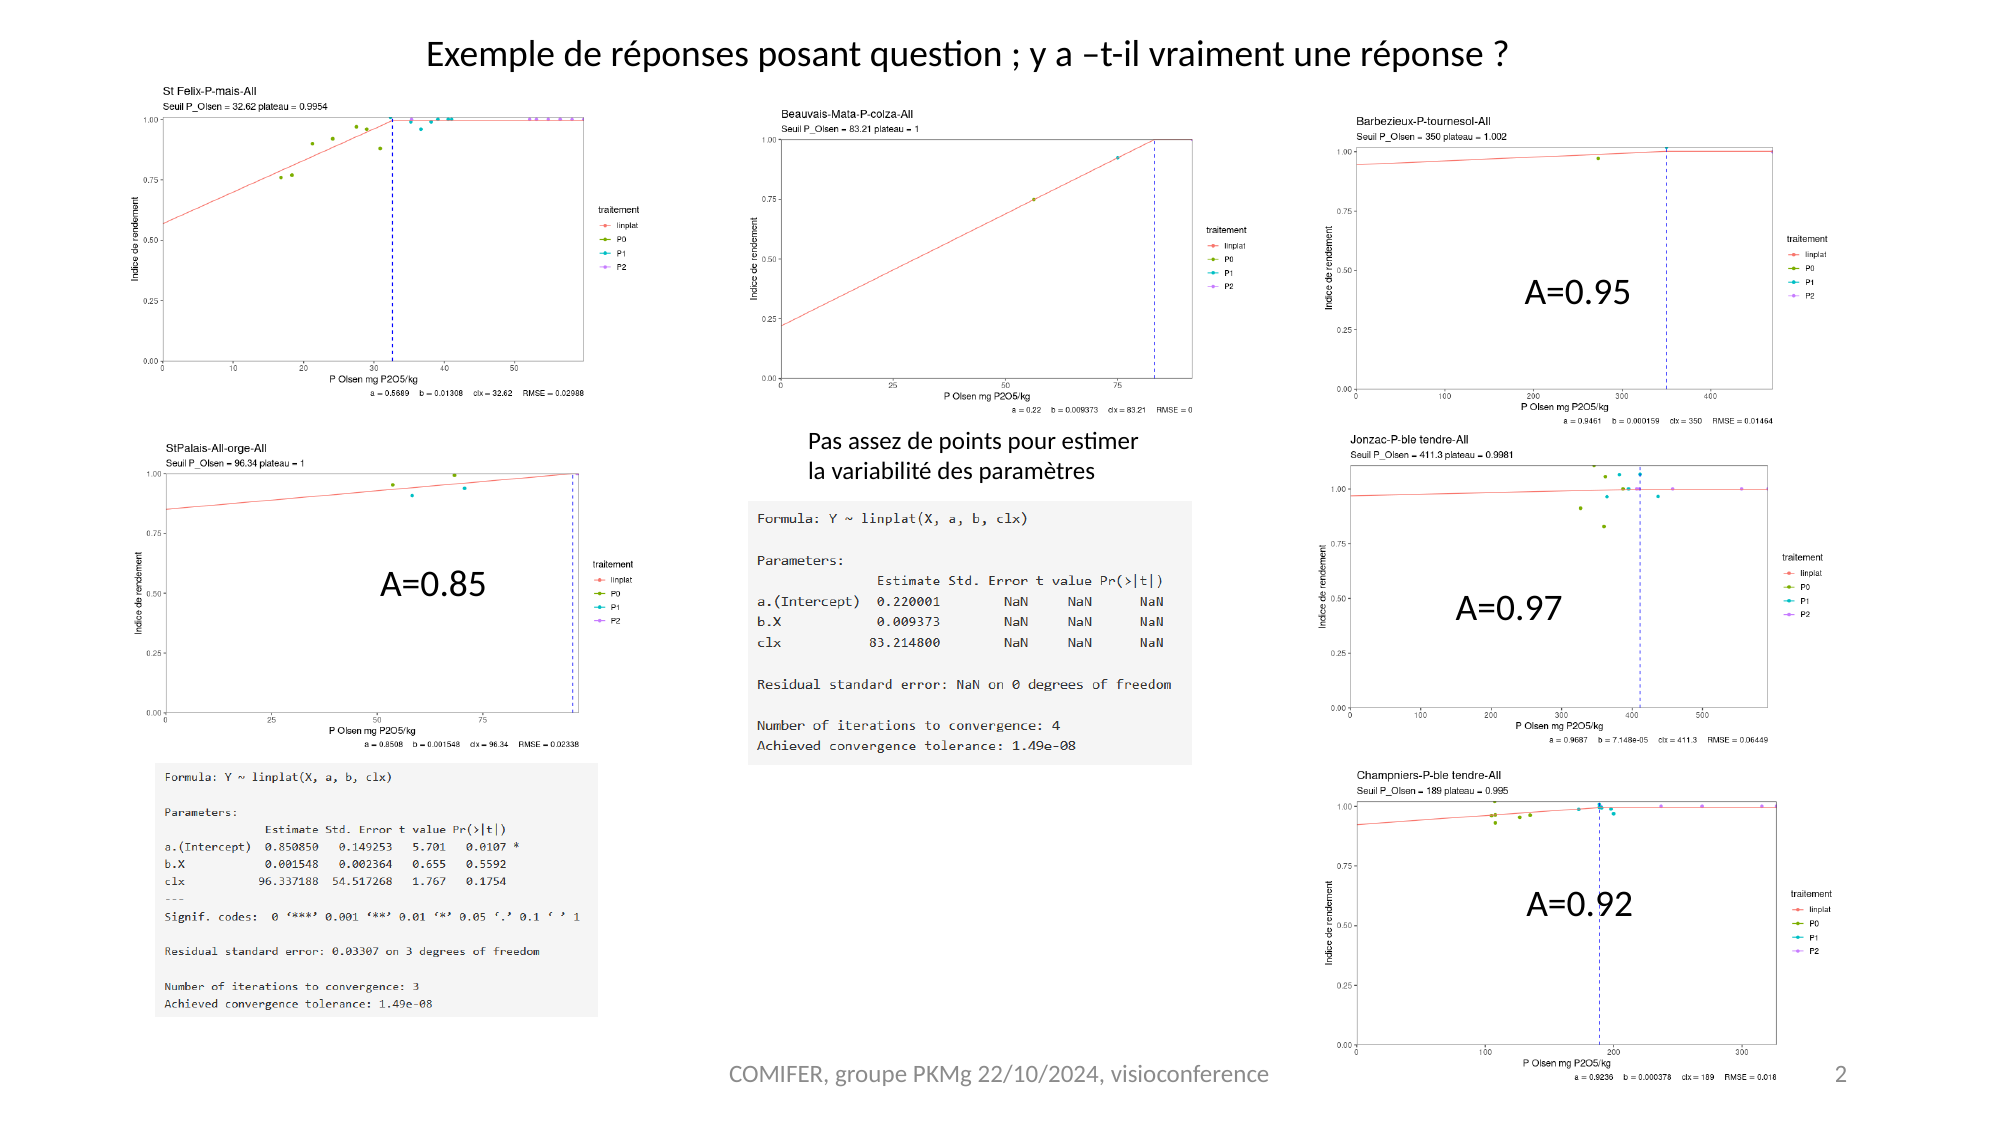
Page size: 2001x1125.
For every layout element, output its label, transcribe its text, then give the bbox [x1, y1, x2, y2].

picture [1320, 763, 1836, 1084]
picture [128, 435, 644, 748]
footer COMIFER, groupe PKMg 22/10/2024, visioconference [662, 1042, 1338, 1103]
picture [155, 763, 598, 1017]
picture [128, 80, 644, 402]
picture [742, 100, 1258, 418]
picture [748, 501, 1192, 765]
picture [1312, 111, 1836, 748]
text_box Exemple de réponses posant question ; y a –t-il vraiment une réponse ? [411, 21, 1527, 82]
slide_number 22 [1412, 1042, 1863, 1103]
text_box Pas assez de points pour estimer la variabilité des paramètres [793, 418, 1161, 492]
